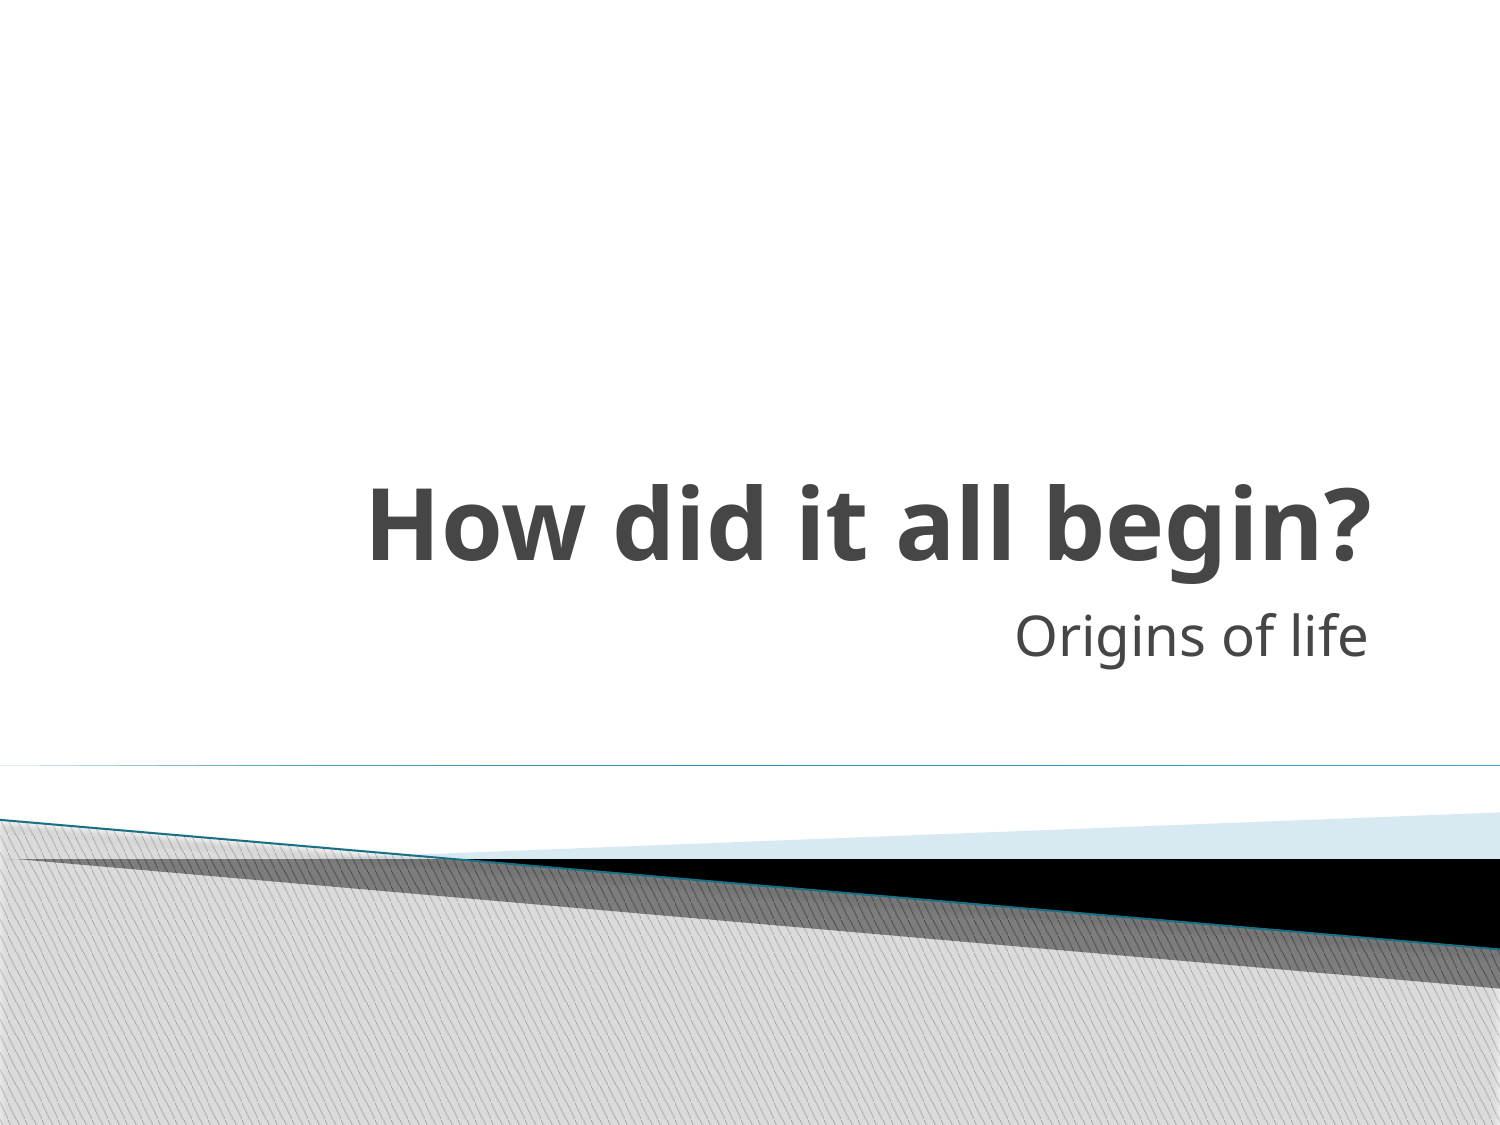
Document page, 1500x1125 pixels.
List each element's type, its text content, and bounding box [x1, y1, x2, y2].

title How did it all begin? [112, 287, 1388, 588]
picture [5, 859, 1500, 989]
subtitle Origins of life [112, 592, 1388, 790]
